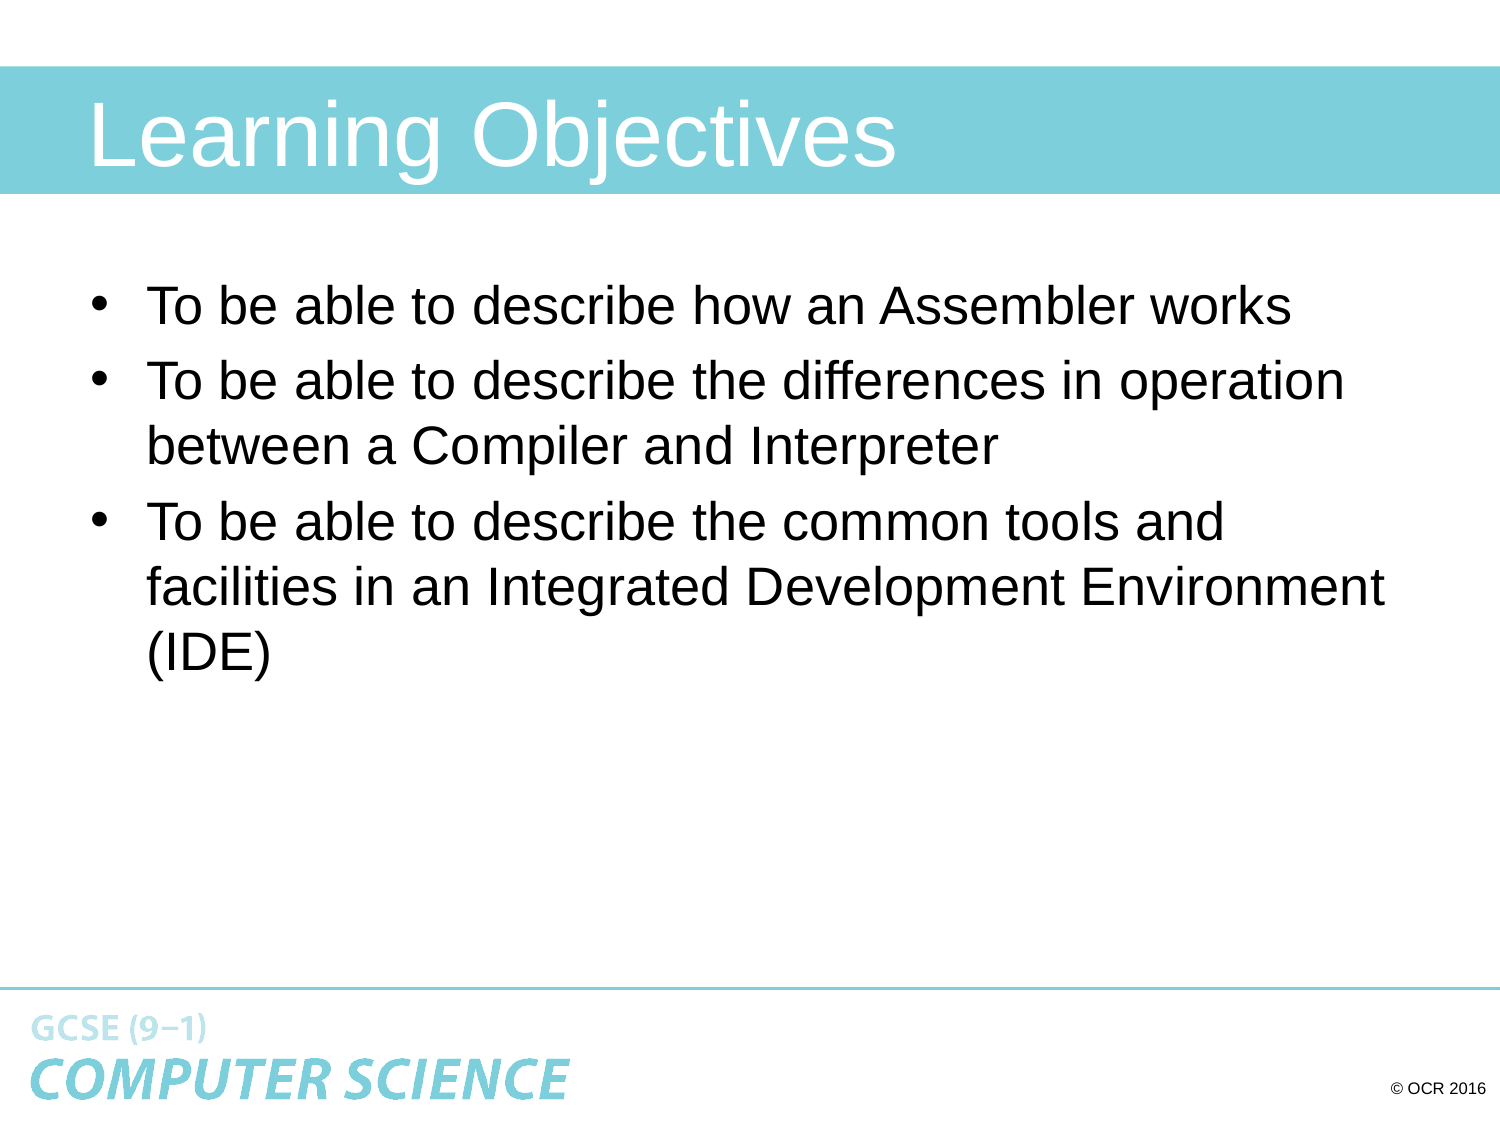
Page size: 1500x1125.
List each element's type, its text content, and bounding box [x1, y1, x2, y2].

picture [0, 987, 1500, 1124]
title Learning Objectives [0, 66, 1500, 194]
list To be able to describe how an Assembler works To be able to describe the differences in operation between a Compiler and Interpreter To be able to describe the common tools and facilities in an Integrated Development Environment (IDE) [75, 262, 1425, 965]
